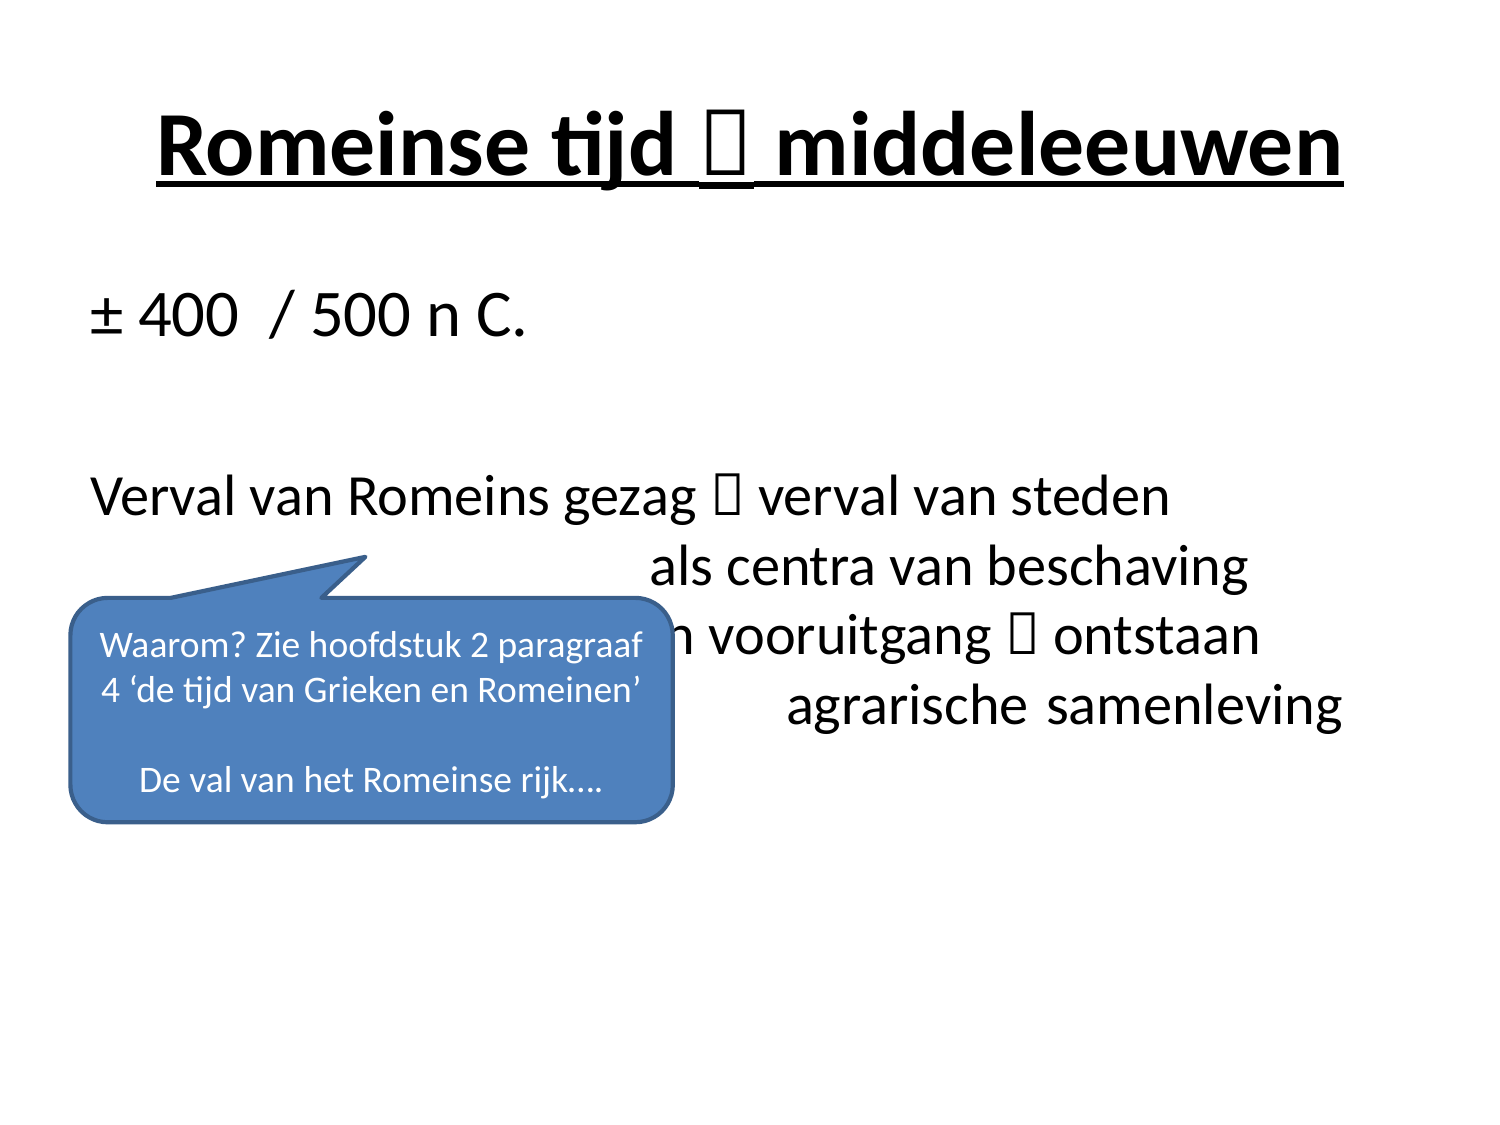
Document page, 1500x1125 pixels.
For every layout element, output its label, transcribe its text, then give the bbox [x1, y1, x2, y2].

text_box Waarom? Zie hoofdstuk 2 paragraaf 4 ‘de tijd van Grieken en Romeinen’ De val van het Romeinse rijk…. [68, 554, 675, 825]
title Romeinse tijd  middeleeuwen [75, 45, 1425, 233]
list ± 400 / 500 n C. Verval van Romeins gezag  verval van steden als centra van beschaving en vooruitgang  ontstaan agrarische samenleving [75, 262, 1425, 1005]
